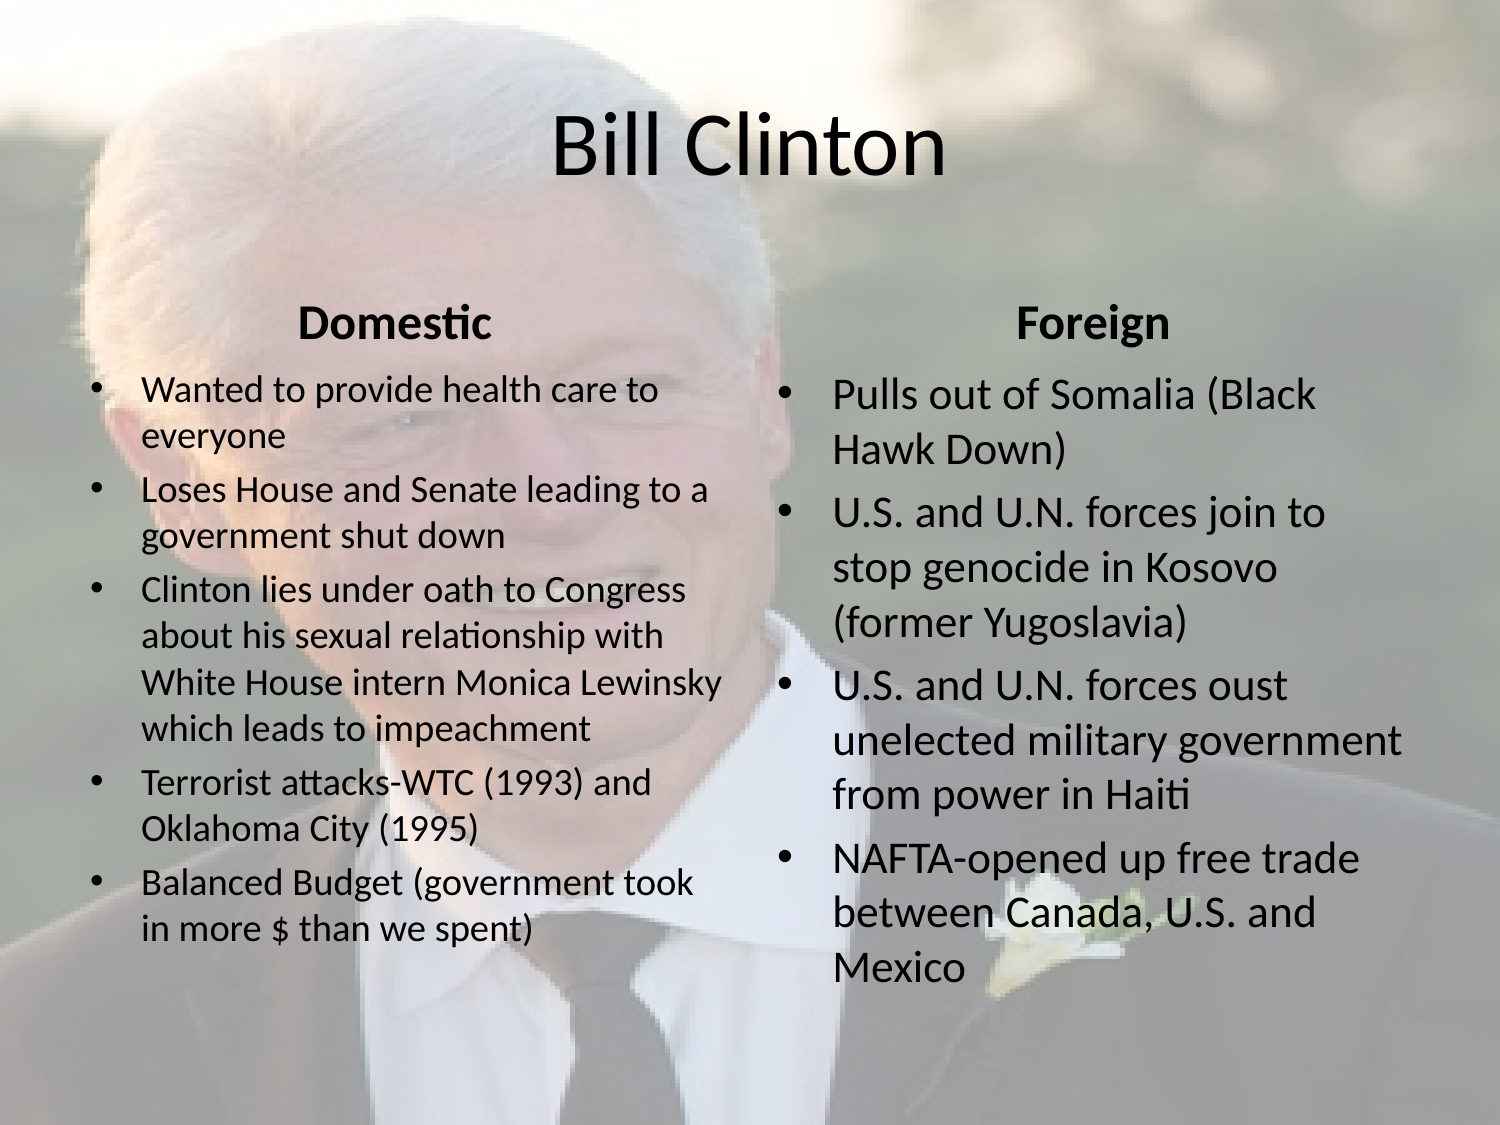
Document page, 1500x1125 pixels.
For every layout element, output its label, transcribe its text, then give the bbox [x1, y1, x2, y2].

list Wanted to provide health care to everyone Loses House and Senate leading to a government shut down Clinton lies under oath to Congress about his sexual relationship with White House intern Monica Lewinsky which leads to impeachment Terrorist attacks-WTC (1993) and Oklahoma City (1995) Balanced Budget (government took in more $ than we spent) [75, 356, 738, 1005]
list Foreign [761, 251, 1425, 356]
title Bill Clinton [75, 45, 1425, 233]
list Pulls out of Somalia (Black Hawk Down) U.S. and U.N. forces join to stop genocide in Kosovo (former Yugoslavia) U.S. and U.N. forces oust unelected military government from power in Haiti NAFTA-opened up free trade between Canada, U.S. and Mexico [761, 356, 1425, 1005]
list Domestic [75, 251, 738, 356]
